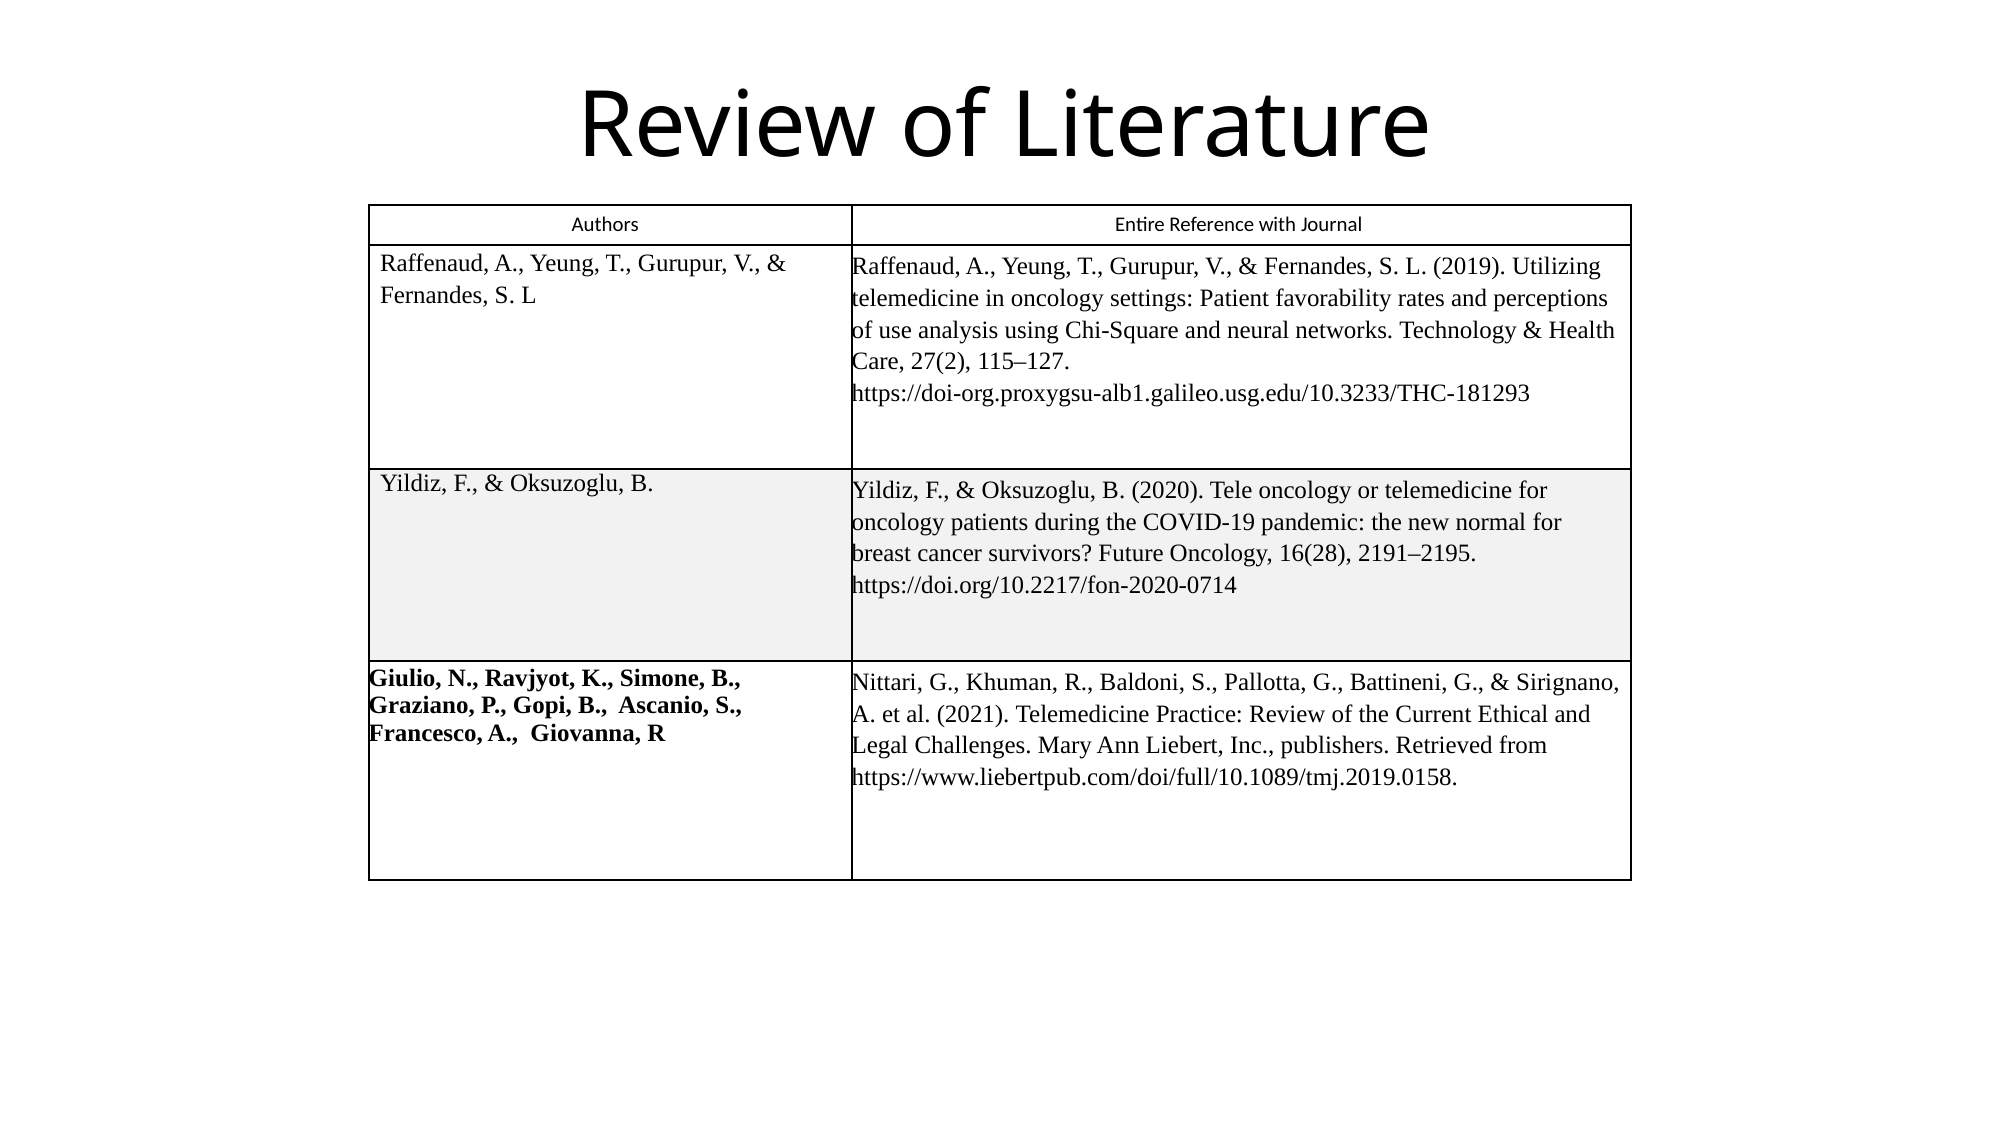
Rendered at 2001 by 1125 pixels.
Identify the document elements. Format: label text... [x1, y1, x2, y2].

table_cell Raffenaud, A., Yeung, T., Gurupur, V., & Fernandes, S. L. (2019). Utilizing telemedicine in oncology settings: Patient favorability rates and perceptions of use analysis using Chi-Square and neural networks. Technology & Health Care, 27(2), 115–127. https://doi-org.proxygsu-alb1.galileo.usg.edu/10.3233/THC-181293 [853, 246, 1630, 468]
table_header Authors [370, 206, 851, 244]
table_cell Nittari, G., Khuman, R., Baldoni, S., Pallotta, G., Battineni, G., & Sirignano, A. et al. (2021). Telemedicine Practice: Review of the Current Ethical and Legal Challenges. Mary Ann Liebert, Inc., publishers. Retrieved from https://www.liebertpub.com/doi/full/10.1089/tmj.2019.0158. [853, 662, 1630, 879]
table_cell Giulio, N., Ravjyot, K., Simone, B., Graziano, P., Gopi, B., Ascanio, S., Francesco, A., Giovanna, R [370, 662, 851, 879]
title Review of Literature [389, 49, 1621, 204]
table_header Entire Reference with Journal [853, 206, 1630, 244]
table_cell Yildiz, F., & Oksuzoglu, B. [370, 470, 851, 660]
table_cell Raffenaud, A., Yeung, T., Gurupur, V., & Fernandes, S. L [370, 246, 851, 468]
table_cell Yildiz, F., & Oksuzoglu, B. (2020). Tele oncology or telemedicine for oncology patients during the COVID-19 pandemic: the new normal for breast cancer survivors? Future Oncology, 16(28), 2191–2195. https://doi.org/10.2217/fon-2020-0714 [853, 470, 1630, 660]
